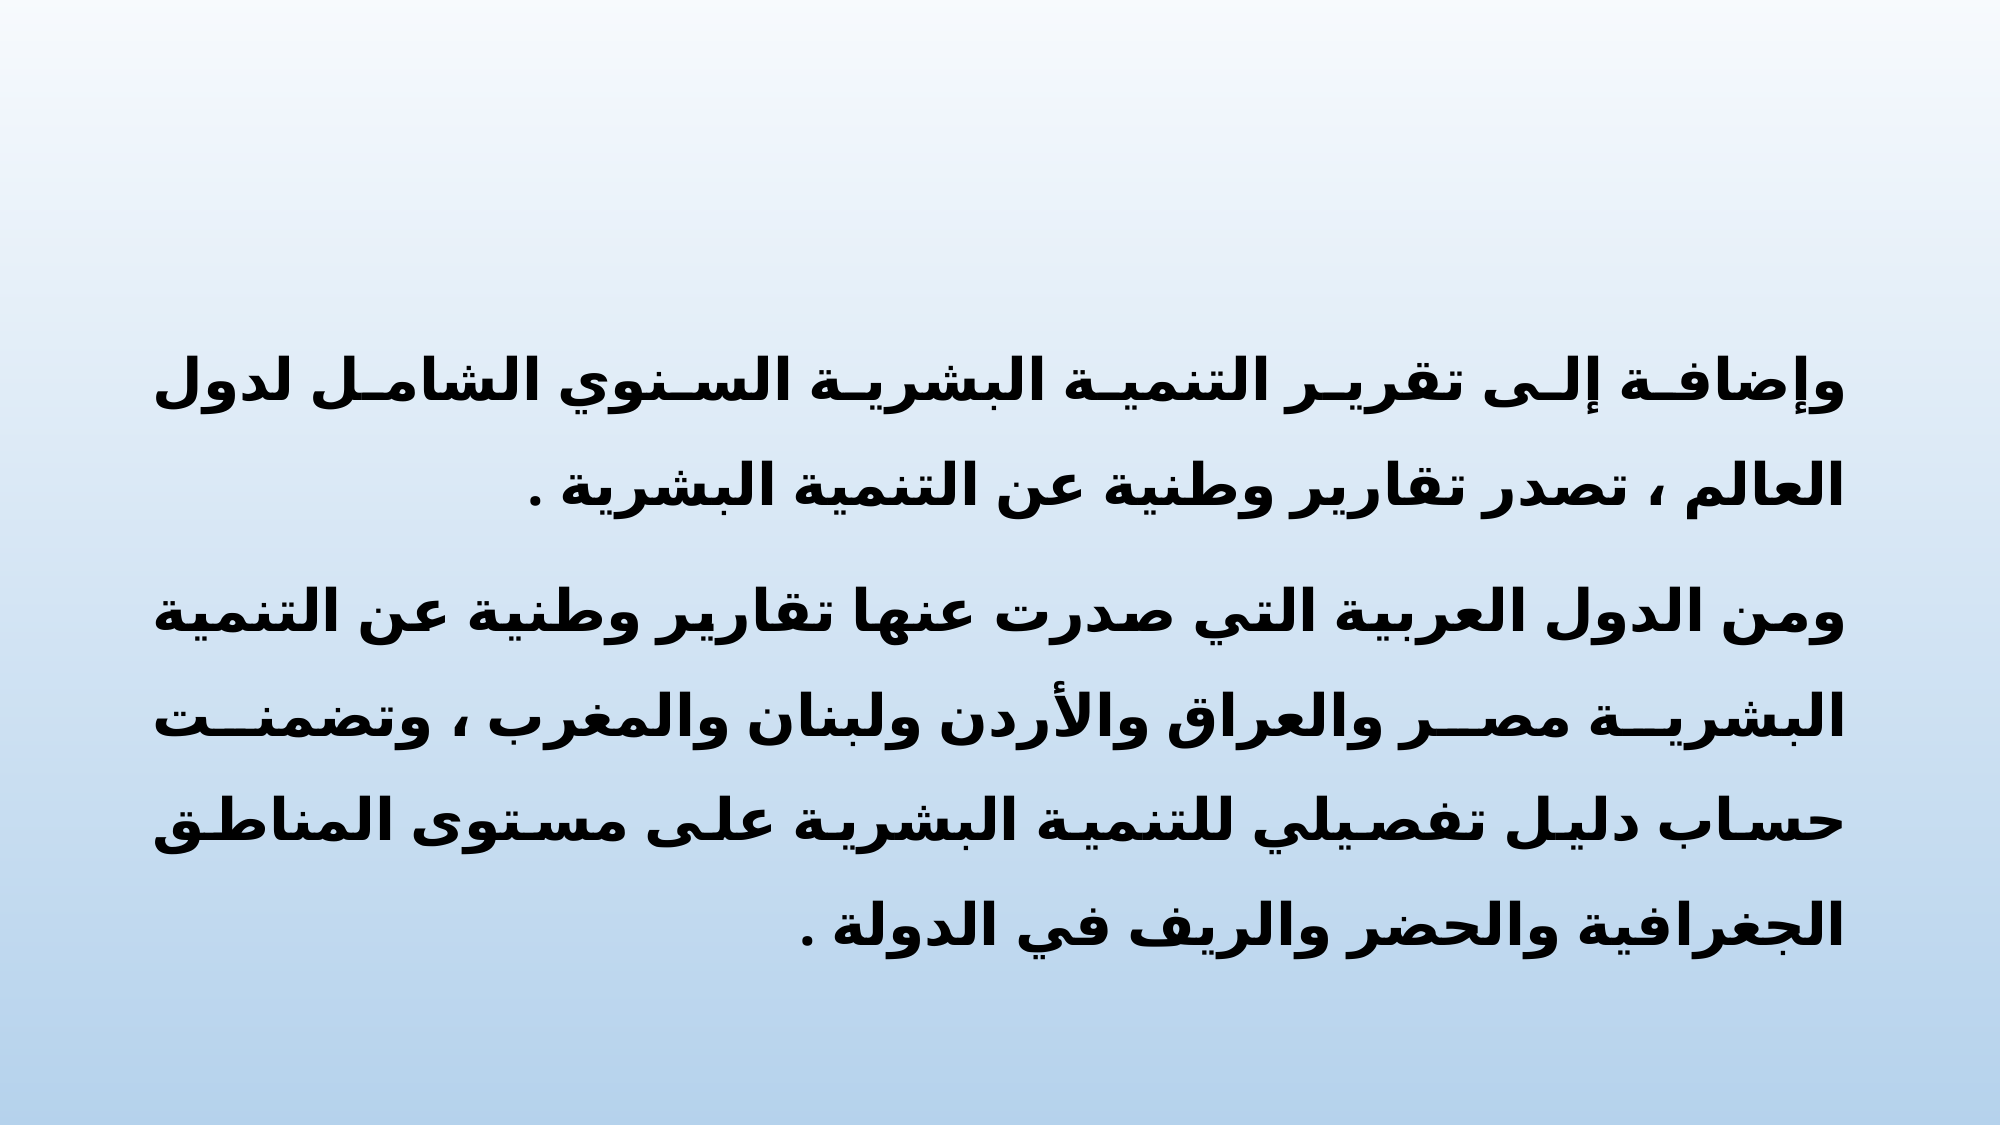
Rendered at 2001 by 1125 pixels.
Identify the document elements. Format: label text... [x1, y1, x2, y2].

list وإضافة إلى تقرير التنمية البشرية السنوي الشامل لدول العالم ، تصدر تقارير وطنية عن التنمية البشرية . ومن الدول العربية التي صدرت عنها تقارير وطنية عن التنمية البشرية مصر والعراق والأردن ولبنان والمغرب ، وتضمنت حساب دليل تفصيلي للتنمية البشرية على مستوى المناطق الجغرافية والحضر والريف في الدولة . [137, 299, 1863, 1014]
